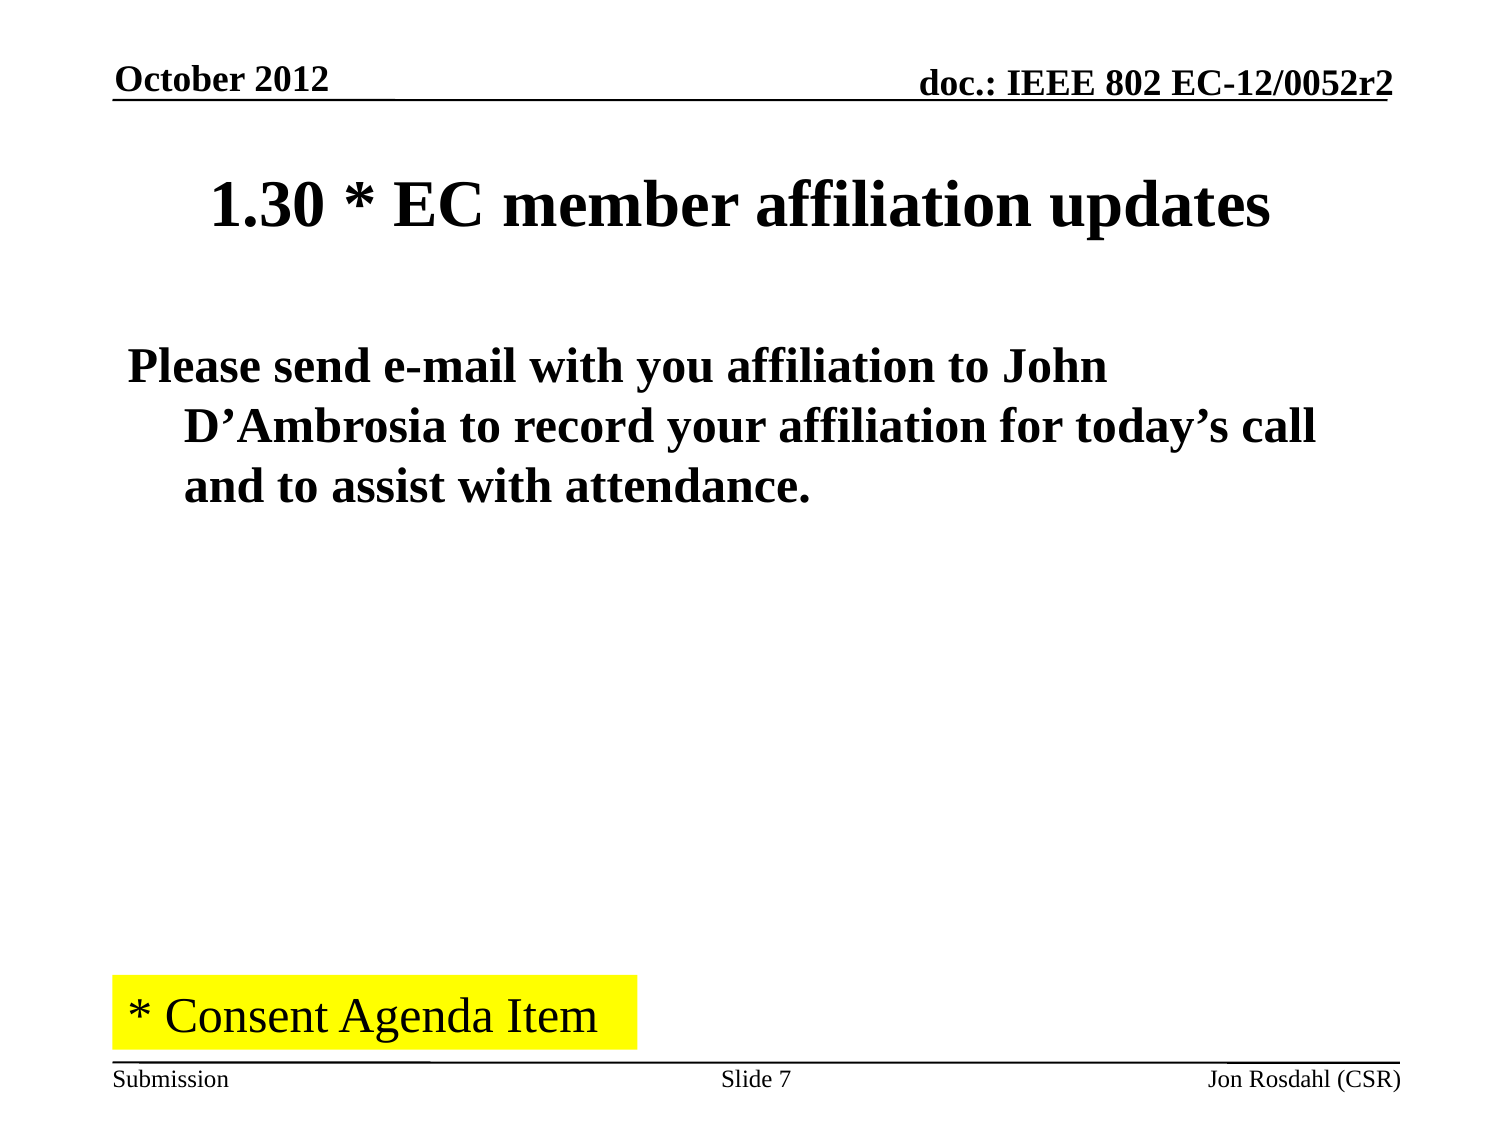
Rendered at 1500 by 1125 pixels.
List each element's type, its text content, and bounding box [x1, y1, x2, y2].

text_box * Consent Agenda Item [112, 974, 638, 1050]
title 1.30 * EC member affiliation updates [112, 112, 1388, 288]
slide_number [114, 54, 423, 100]
list Please send e-mail with you affiliation to John D’Ambrosia to record your affiliation for today’s call and to assist with attendance. [112, 324, 1388, 1000]
footer Jon Rosdahl (CSR) [878, 1061, 1402, 1093]
slide_number Slide 7 [712, 1061, 800, 1123]
